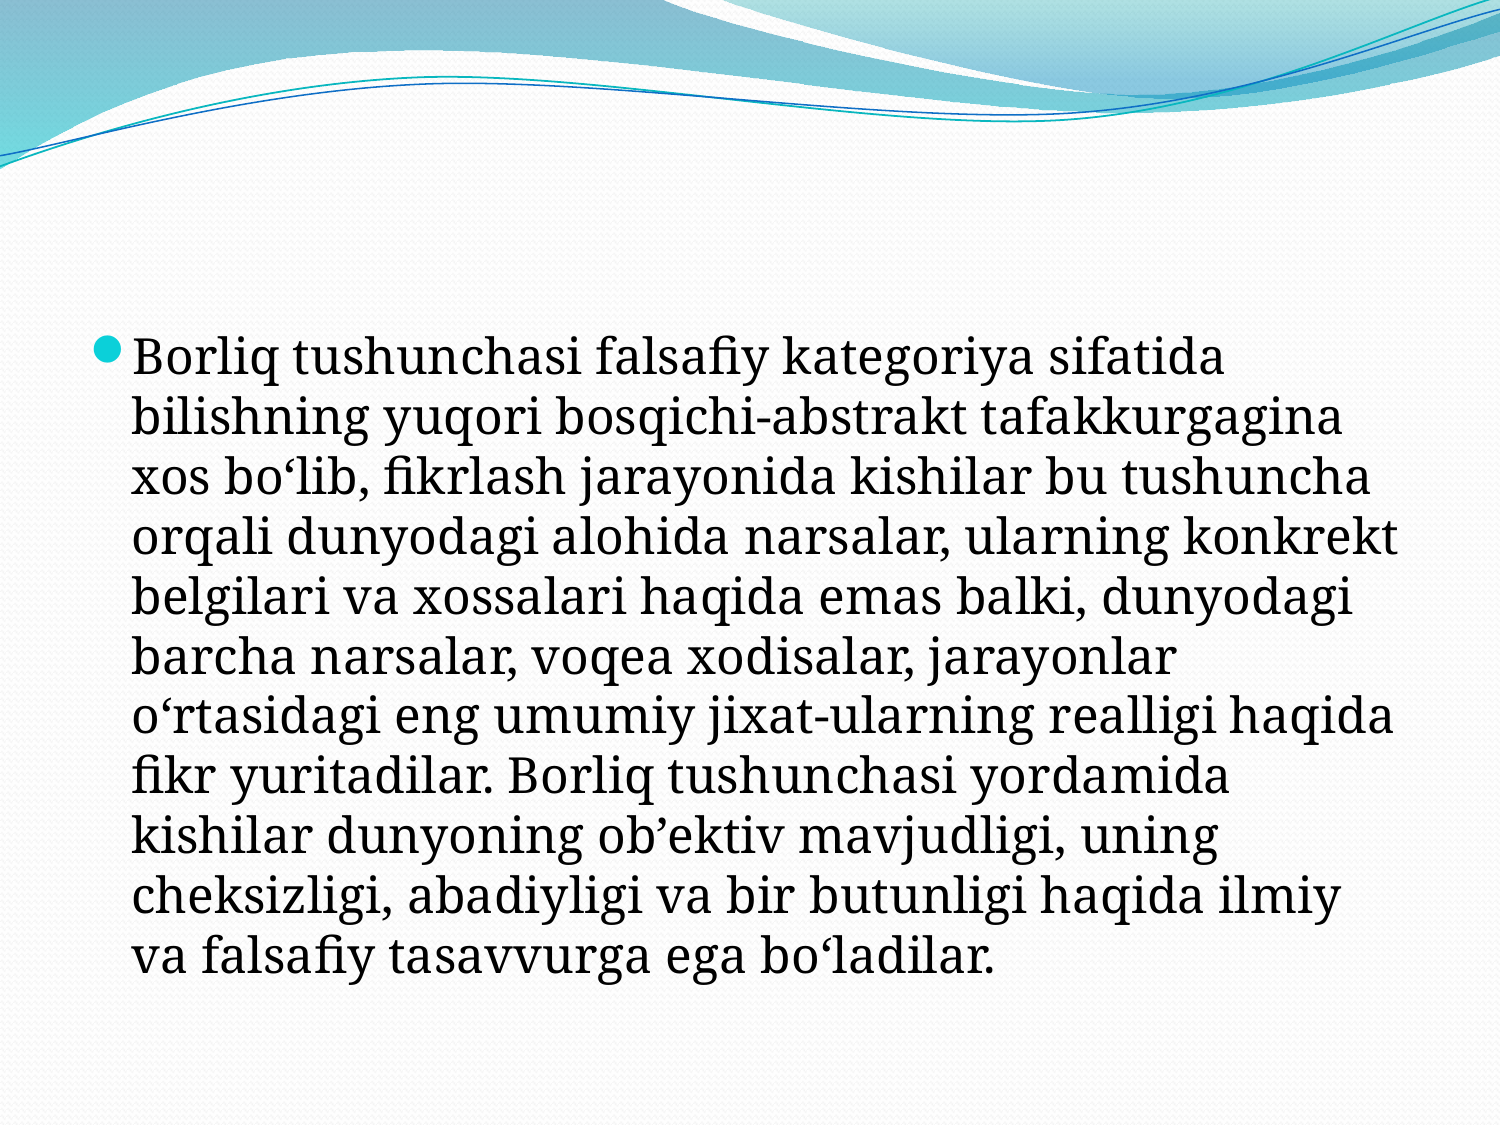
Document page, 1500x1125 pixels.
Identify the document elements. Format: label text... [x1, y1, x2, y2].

list Borliq tushunchasi falsafiy kategoriya sifatida bilishning yuqori bosqichi-abstrakt tafakkurgagina xos bo‘lib, fikrlash jarayonida kishilar bu tushuncha orqali dunyodagi alohida narsalar, ularning konkrekt belgilari va xossalari haqida emas balki, dunyodagi barcha narsalar, voqea xodisalar, jarayonlar o‘rtasidagi eng umumiy jixat-ularning realligi haqida fikr yuritadilar. Borliq tushunchasi yordamida kishilar dunyoning ob’ektiv mavjudligi, uning cheksizligi, abadiyligi va bir butunligi haqida ilmiy va falsafiy tasavvurga ega bo‘ladilar. [75, 317, 1425, 1038]
